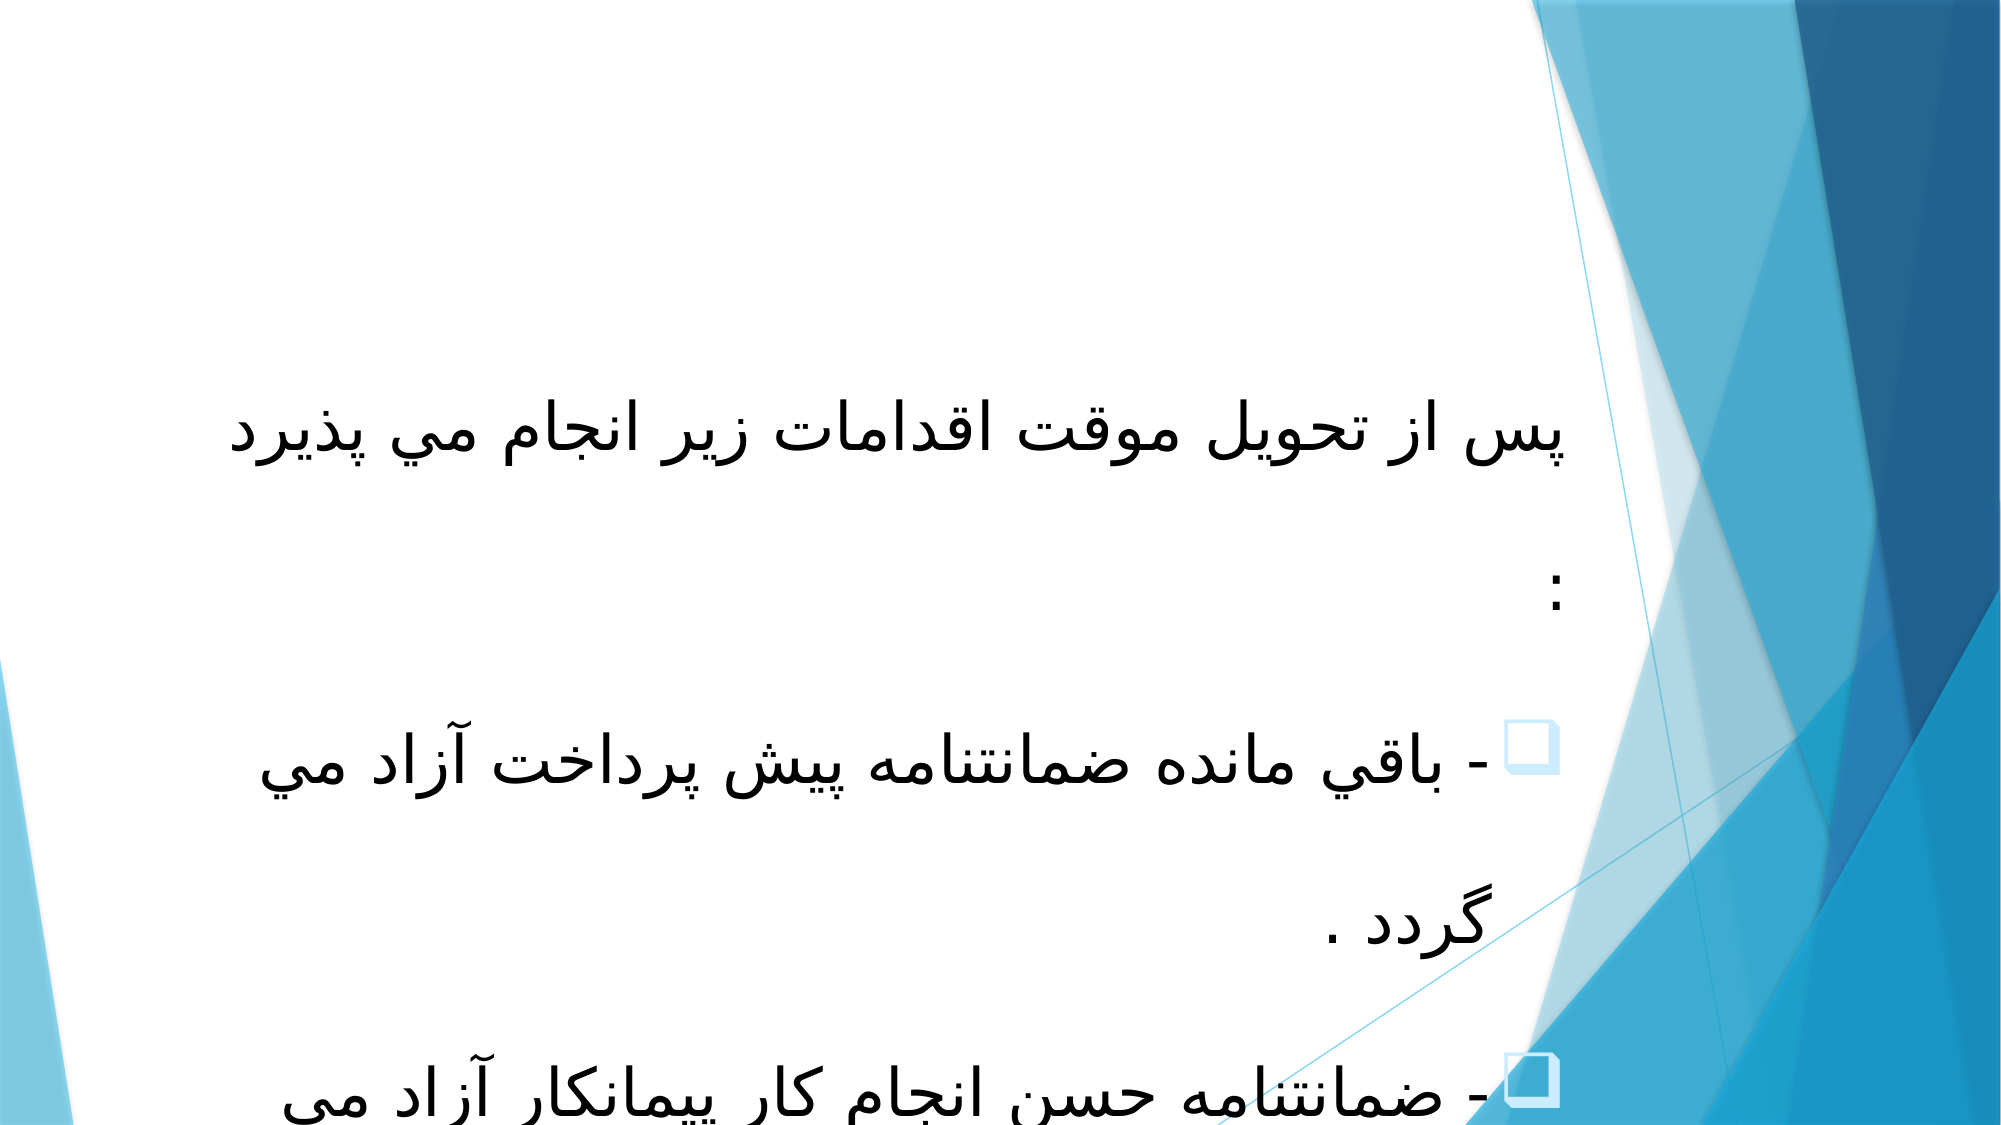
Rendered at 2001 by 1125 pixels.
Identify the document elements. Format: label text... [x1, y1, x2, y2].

text_box پس از تحويل موقت اقدامات زير انجام مي پذيرد : - باقي مانده ضمانتنامه پيش پرداخت آزاد مي گردد . - ضمانتنامه حسن انجام كار پيمانكار آزاد مي شود [204, 296, 1583, 1125]
